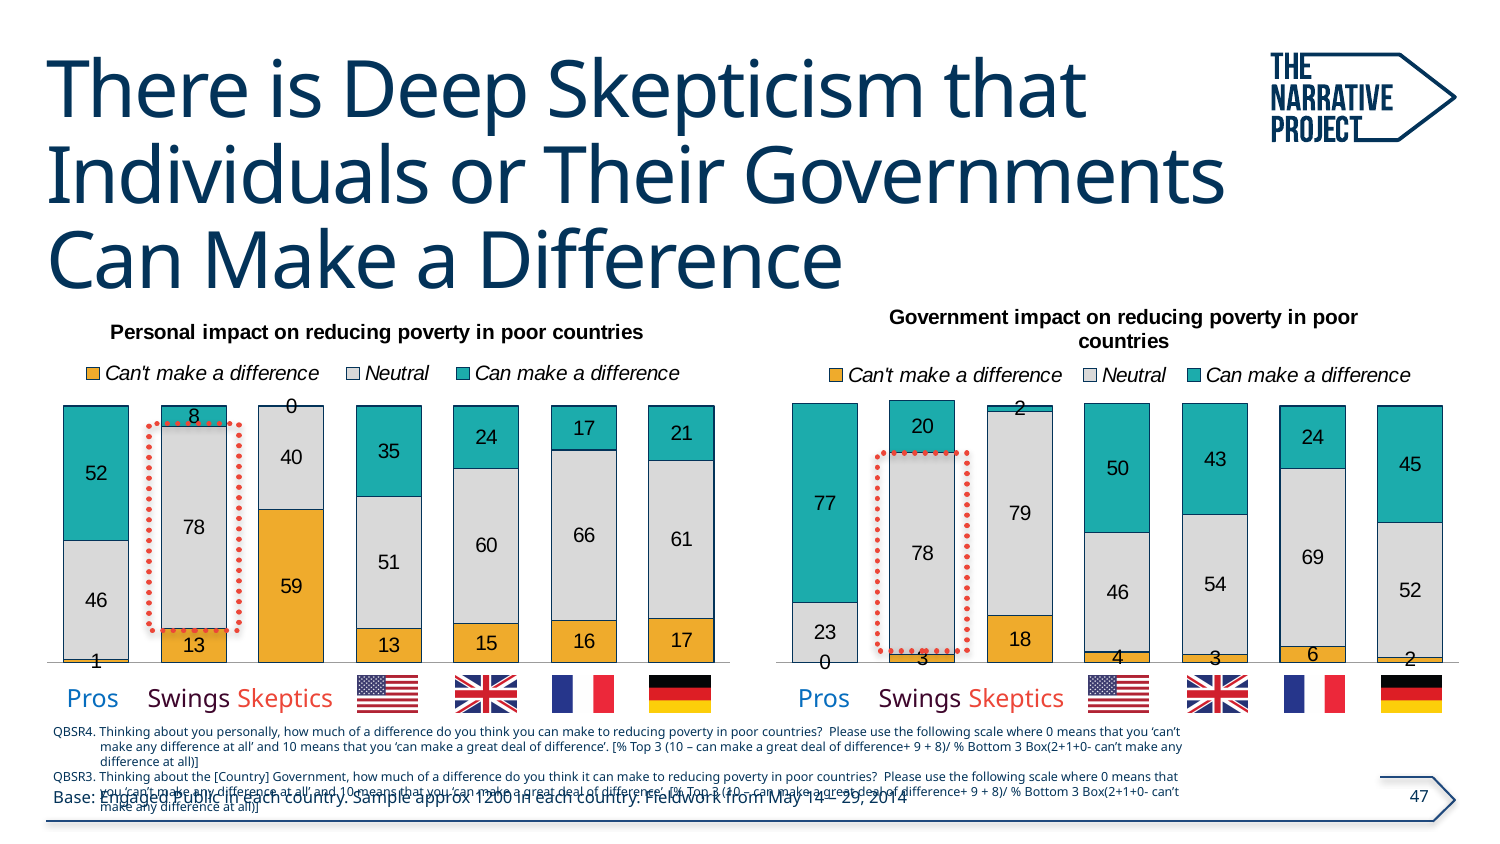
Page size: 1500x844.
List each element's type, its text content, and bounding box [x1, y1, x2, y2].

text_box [73, 666, 711, 722]
text_box QBSR4. Thinking about you personally, how much of a difference do you think you can make to reducing poverty in poor countries? Please use the following scale where 0 means that you ‘can’t make any difference at all’ and 10 means that you ‘can make a great deal of difference’. [% Top 3 (10 – can make a great deal of difference+ 9 + 8)/ % Bottom 3 Box(2+1+0- can’t make any difference at all)] QBSR3. Thinking about the [Country] Government, how much of a difference do you think it can make to reducing poverty in poor countries? Please use the following scale where 0 means that you ‘can’t make any difference at all’ and 10 means that you ‘can make a great deal of difference’. [% Top 3 (10 – can make a great deal of difference+ 9 + 8)/ % Bottom 3 Box(2+1+0- can’t make any difference at all)] [53, 716, 1188, 779]
chart [764, 299, 1471, 706]
slide_number 47 [1315, 775, 1444, 820]
chart [36, 299, 742, 706]
text_box Base: Engaged Public in each country. Sample approx 1200 in each country. Fieldwork from May 14 – 29, 2014 [53, 779, 1365, 814]
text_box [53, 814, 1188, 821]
title There is Deep Skepticism that Individuals or Their Governments Can Make a Difference [46, 49, 1247, 146]
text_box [804, 666, 1442, 722]
